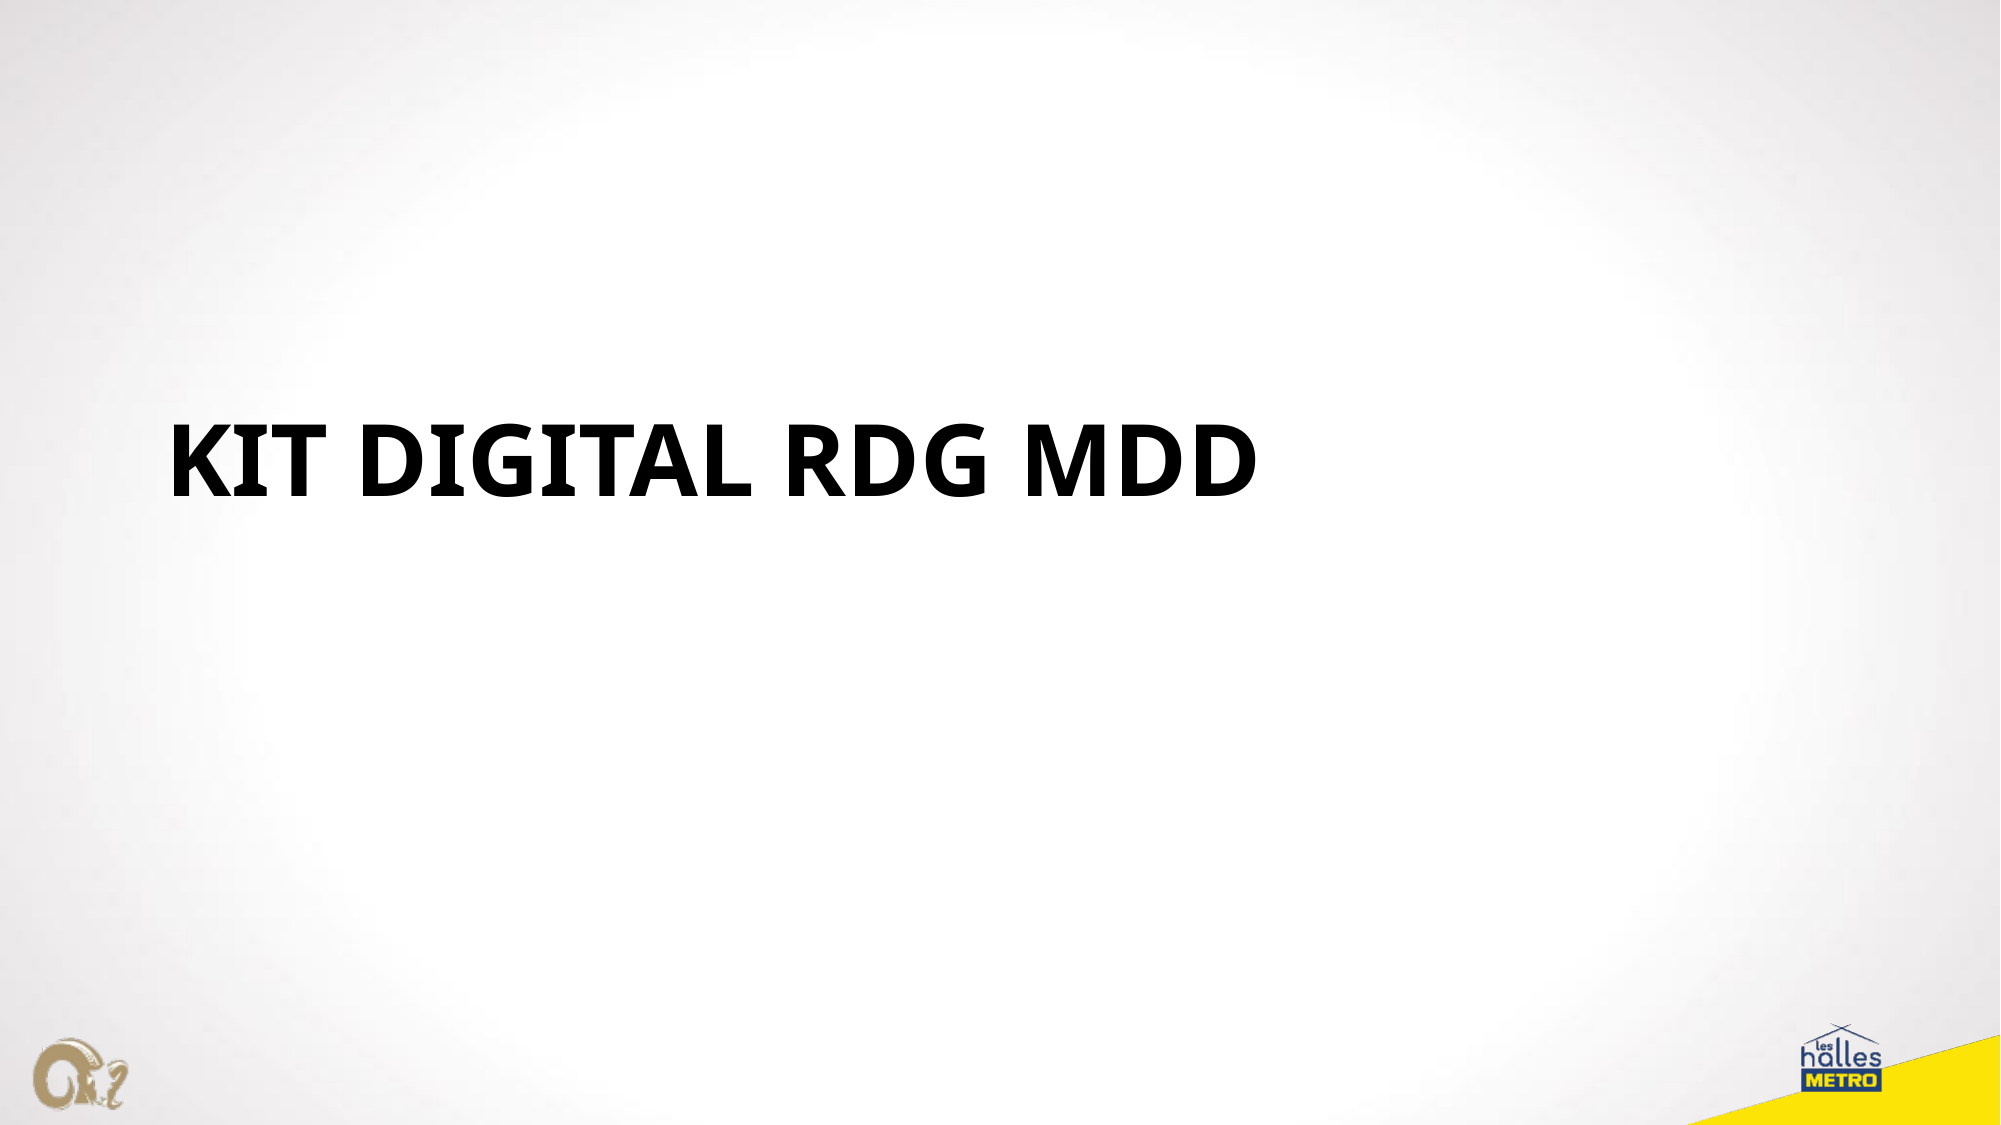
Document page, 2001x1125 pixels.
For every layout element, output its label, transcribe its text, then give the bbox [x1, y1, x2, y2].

picture [0, 0, 2001, 1125]
title KIT DIGITAL RDG MDD [150, 396, 1850, 638]
